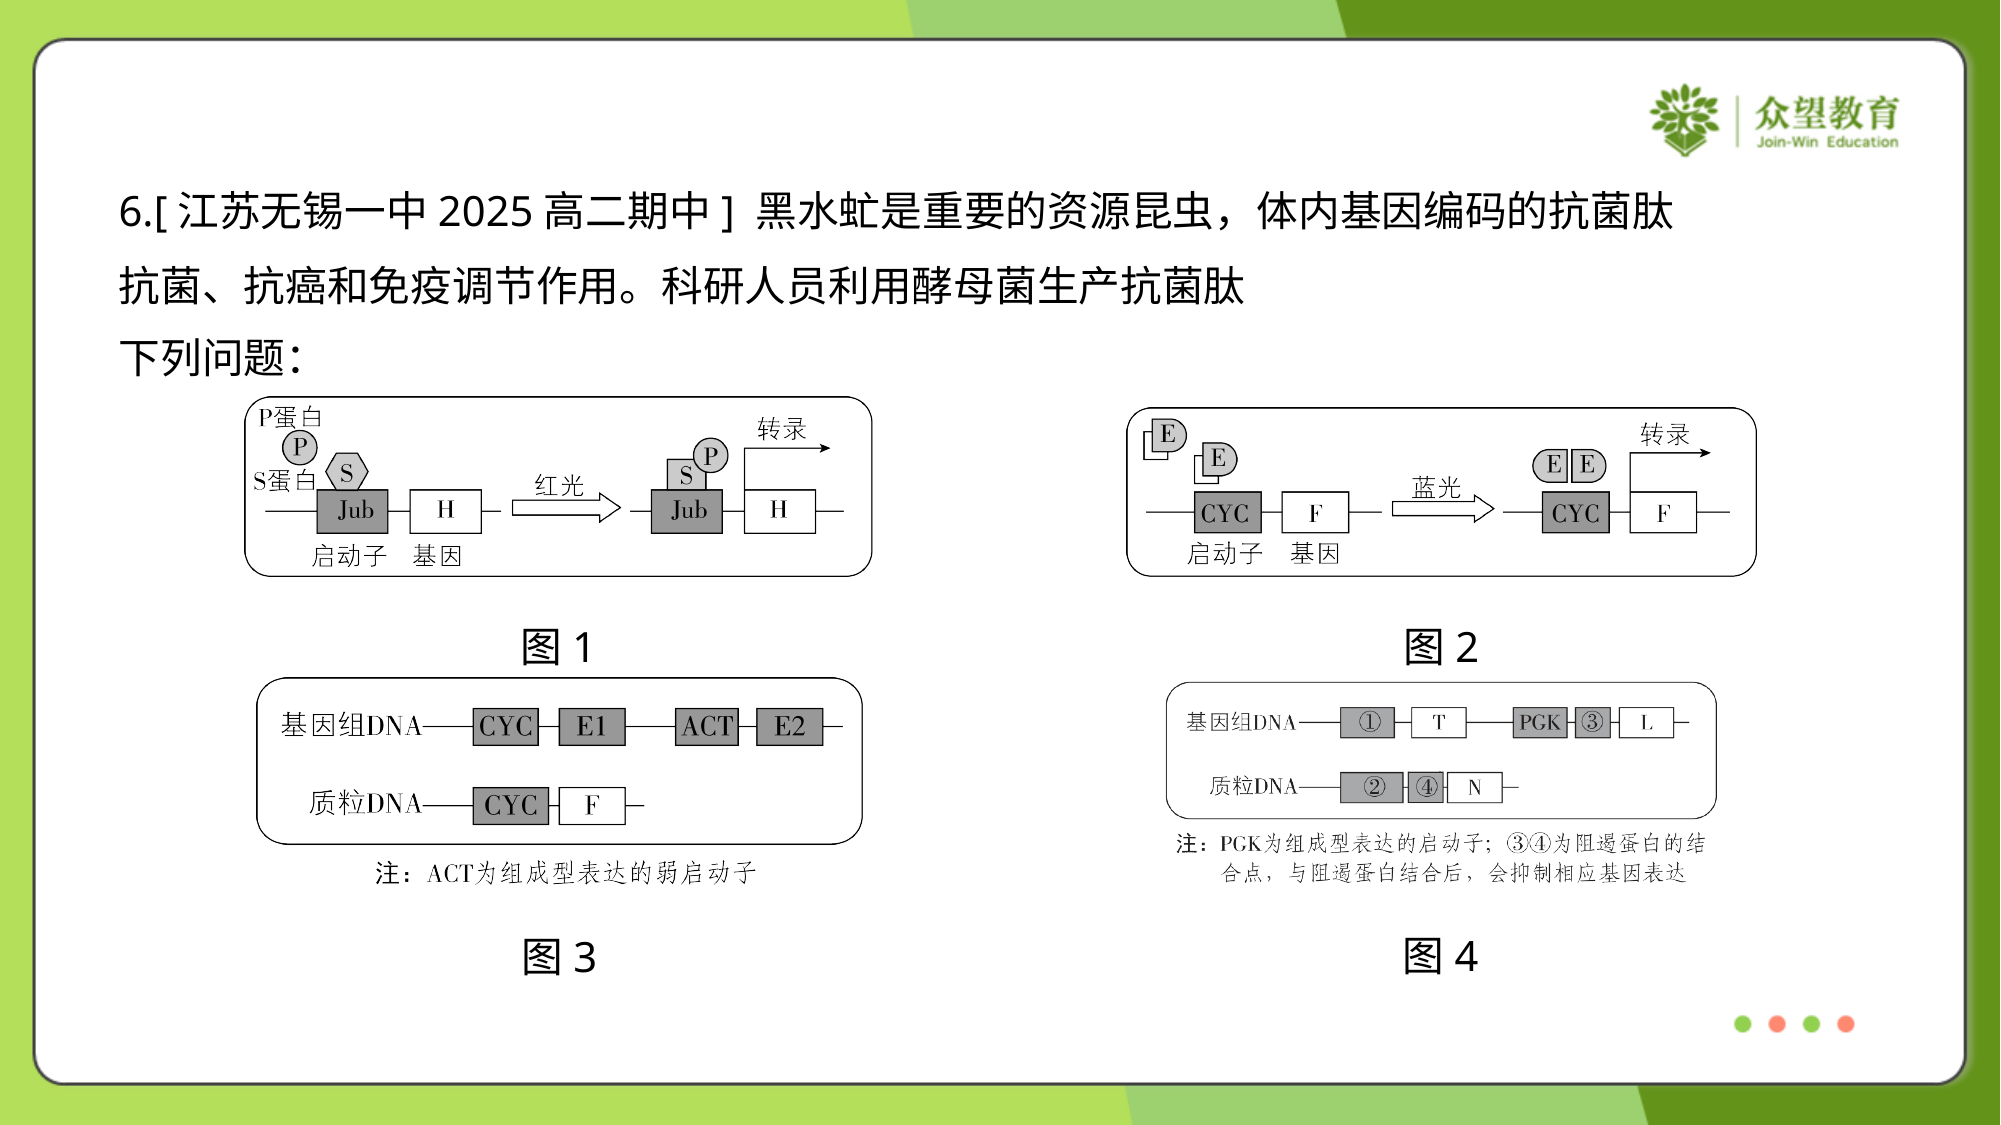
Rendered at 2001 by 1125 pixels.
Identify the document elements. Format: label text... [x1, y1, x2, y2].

picture [0, 0, 2000, 1125]
text_box 图3 [521, 907, 598, 1042]
text_box 图2 [1403, 597, 1480, 678]
text_box 图1 [520, 597, 597, 677]
text_box 图4 [1402, 906, 1479, 1040]
